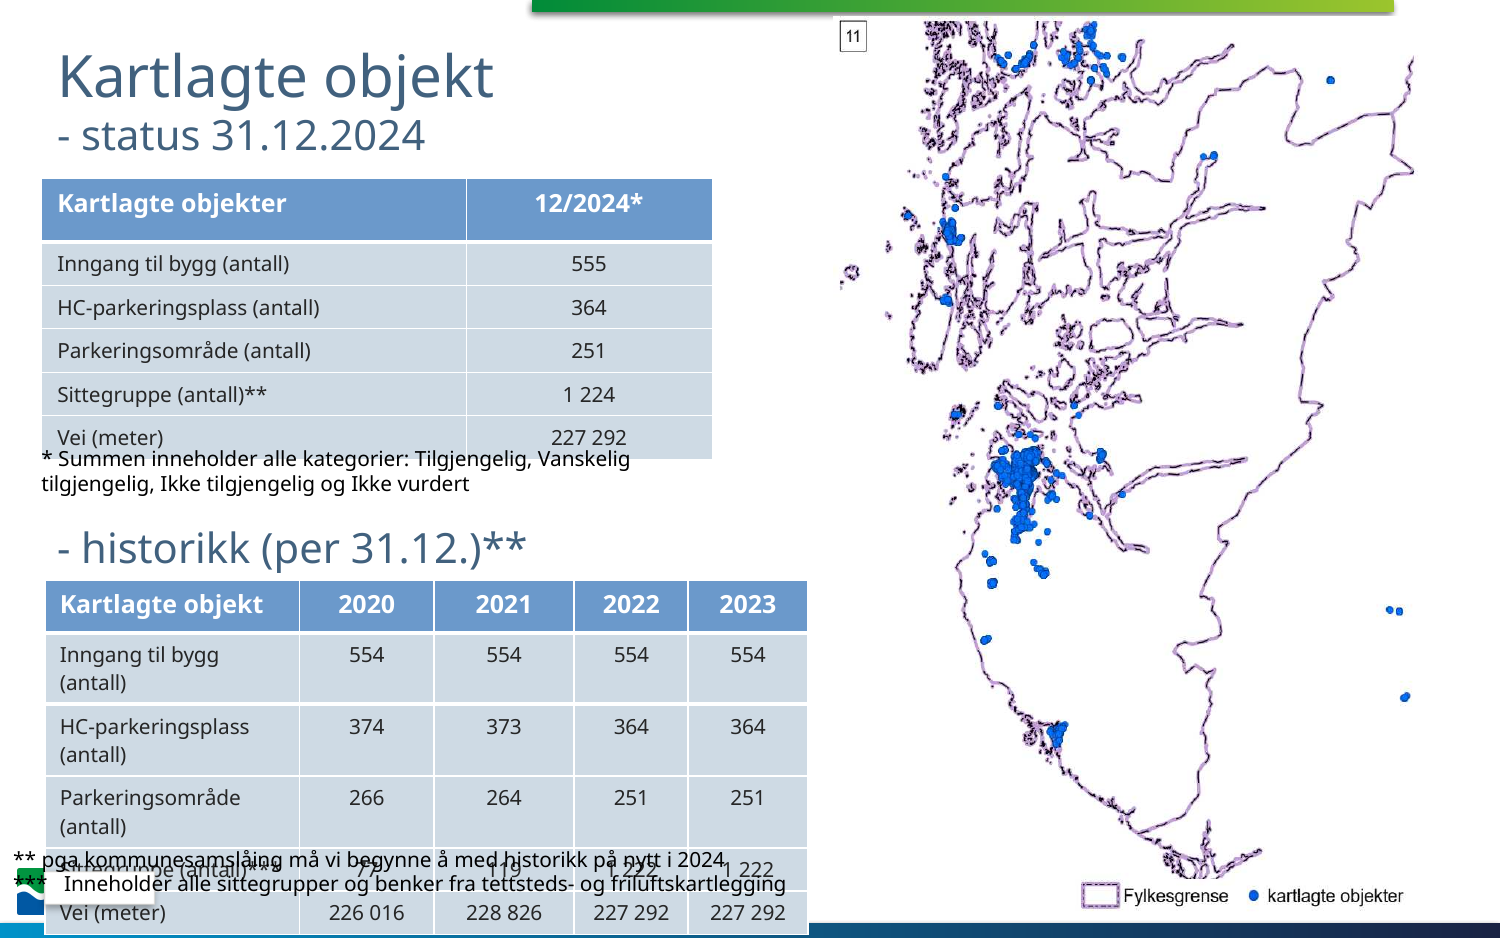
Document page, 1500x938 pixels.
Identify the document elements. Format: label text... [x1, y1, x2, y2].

table_cell Sittegruppe (antall)** [42, 373, 466, 415]
table_cell 373 [435, 706, 573, 775]
table_cell Inngang til bygg (antall) [42, 244, 466, 285]
table_cell 364 [689, 706, 807, 775]
table_cell Vei (meter) [42, 416, 466, 438]
picture [833, 16, 1419, 913]
table_header 2021 [435, 581, 573, 631]
table_header Kartlagte objekter [42, 179, 466, 240]
table_cell Vei (meter) [46, 904, 299, 934]
table_header 12/2024* [467, 179, 712, 240]
table_cell 251 [467, 329, 712, 372]
text_box Kartlagte objekt - status 31.12.2024 [42, 24, 828, 167]
table_cell 554 [300, 635, 433, 702]
table_cell 554 [575, 635, 687, 702]
table_cell 227 292 [689, 892, 807, 934]
table_cell Parkeringsområde (antall) [46, 777, 299, 838]
table_header 2022 [575, 581, 687, 631]
table_cell 554 [435, 635, 573, 702]
table_cell HC-parkeringsplass (antall) [42, 286, 466, 328]
table_header Kartlagte objekt [46, 581, 299, 631]
table_cell 1 222 [802, 849, 807, 890]
text_box * Summen inneholder alle kategorier: Tilgjengelig, Vanskelig tilgjengelig, Ikke tilgjengelig og Ikke vurdert [26, 438, 711, 504]
table_cell 264 [435, 777, 573, 838]
table_cell 364 [575, 706, 687, 775]
table_cell 554 [689, 635, 807, 702]
table_cell HC-parkeringsplass (antall) [46, 706, 299, 775]
table_cell 555 [467, 244, 712, 285]
table_cell 266 [300, 777, 433, 838]
table_cell 227 292 [467, 416, 712, 459]
table_cell 228 826 [435, 904, 573, 934]
table_cell Parkeringsområde (antall) [42, 329, 466, 372]
table_cell 227 292 [575, 904, 687, 934]
table_cell 251 [575, 777, 687, 838]
table_cell 251 [689, 777, 807, 847]
text_box ** pga kommunesamslåing må vi begynne å med historikk på nytt i 2024 *** Inneholder alle sittegrupper og benker fra tettsteds- og friluftskartlegging [0, 838, 802, 904]
text_box - historikk (per 31.12.)** [42, 496, 828, 580]
table_cell 364 [467, 286, 712, 328]
table_cell 374 [300, 706, 433, 775]
table_header 2020 [300, 581, 433, 631]
table_cell 226 016 [300, 904, 433, 934]
table_cell Inngang til bygg (antall) [46, 635, 299, 702]
table_cell 1 224 [467, 373, 712, 415]
table_header 2023 [689, 581, 807, 631]
